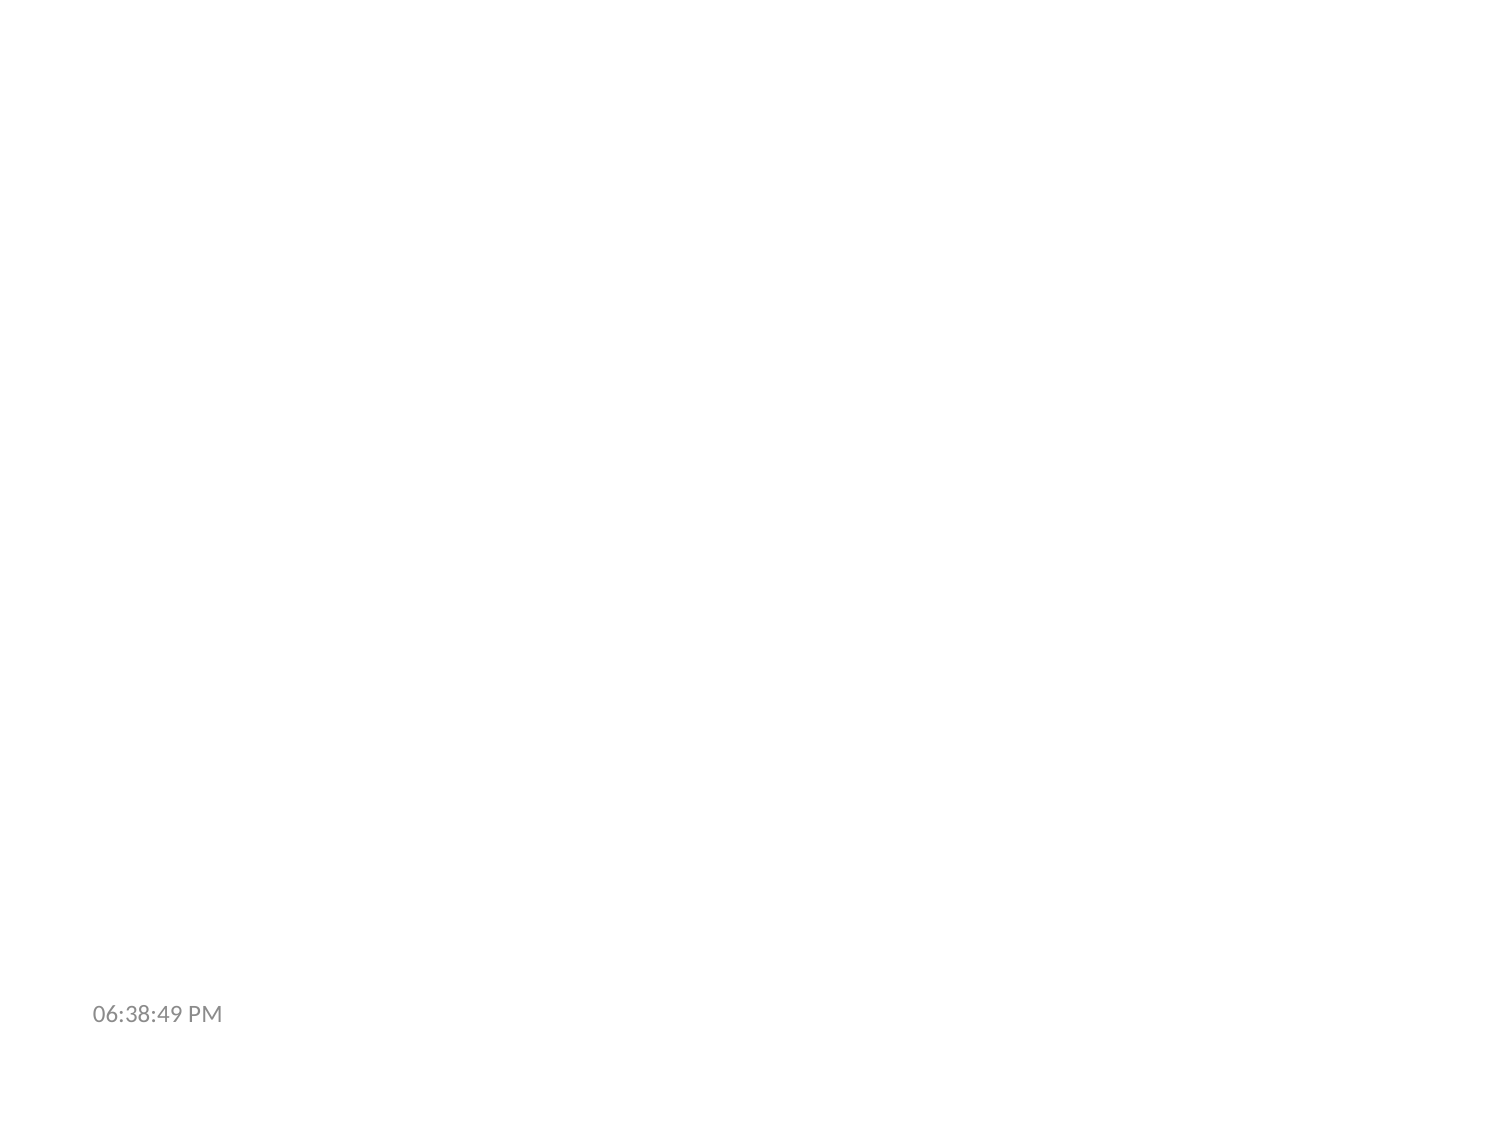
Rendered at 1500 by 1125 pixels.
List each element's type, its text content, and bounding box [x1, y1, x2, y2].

text_box 3:35:09 PM [77, 982, 428, 1043]
